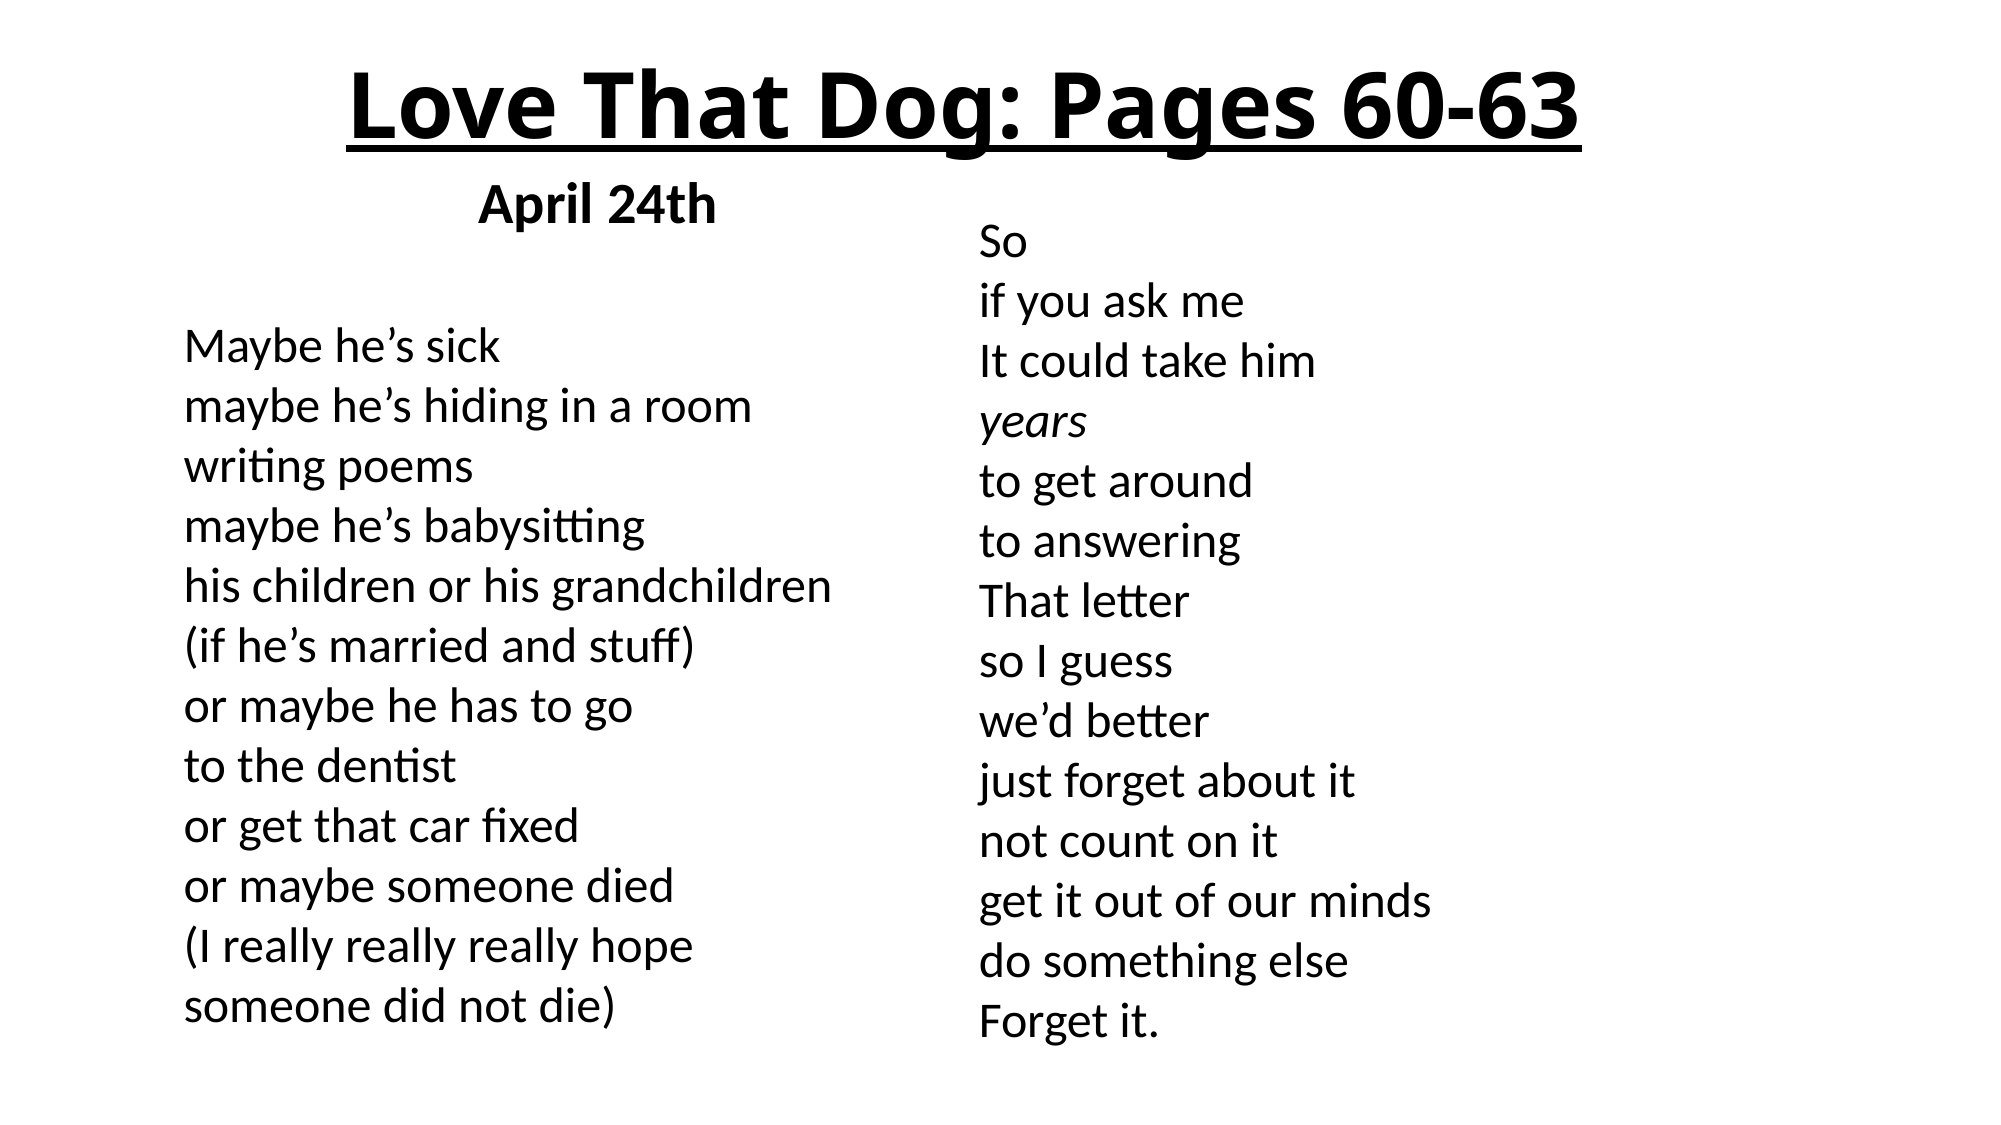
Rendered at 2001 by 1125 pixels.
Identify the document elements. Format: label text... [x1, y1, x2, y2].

text_box Maybe he’s sick maybe he’s hiding in a room writing poems maybe he’s babysitting his children or his grandchildren (if he’s married and stuff) or maybe he has to go to the dentist or get that car fixed or maybe someone died (I really really really hope someone did not die) [168, 305, 874, 1040]
text_box So if you ask me It could take him years to get around to answering That letter so I guess we’d better just forget about it not count on it get it out of our minds do something else Forget it. [964, 200, 1772, 1056]
text_box April 24th [463, 157, 767, 243]
title Love That Dog: Pages 60-63 [101, 0, 1827, 218]
